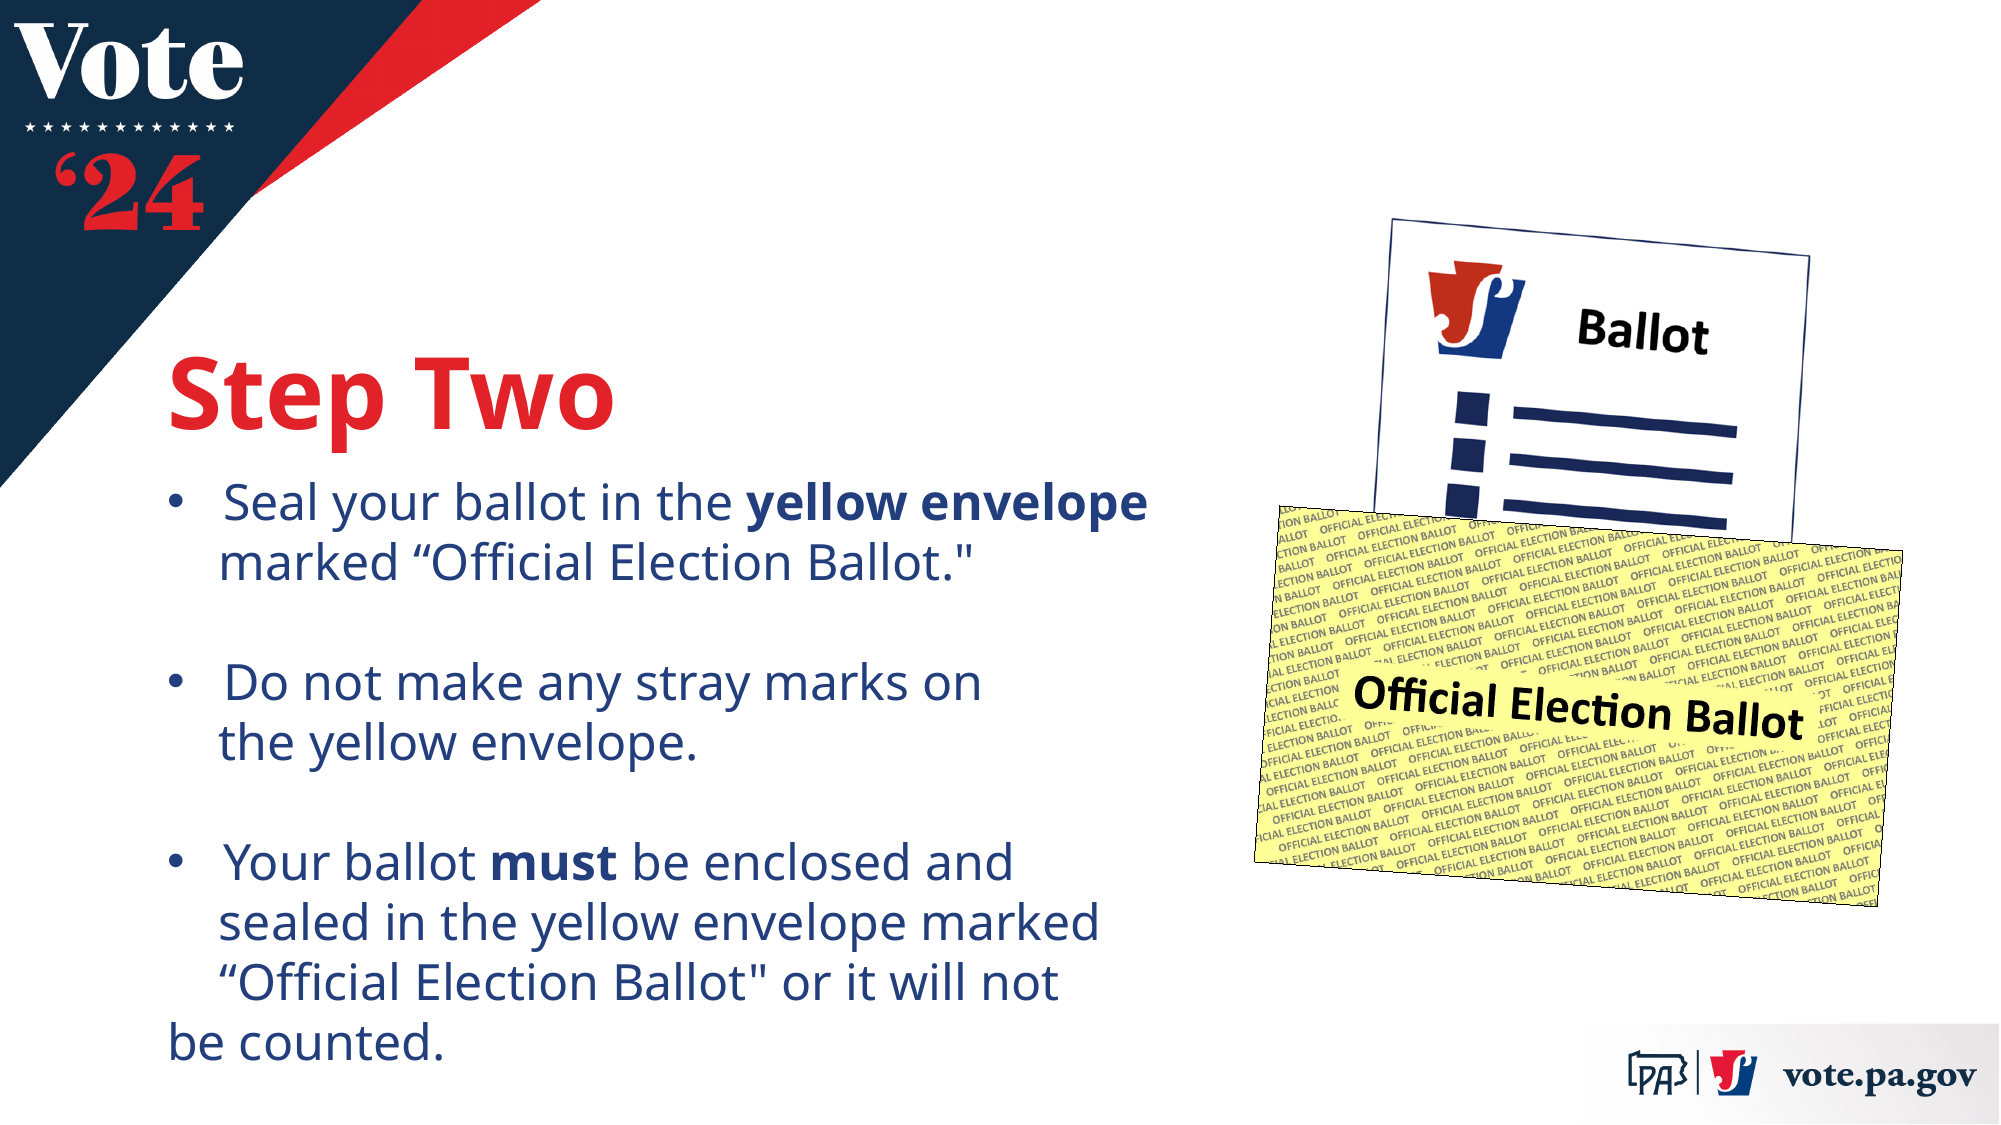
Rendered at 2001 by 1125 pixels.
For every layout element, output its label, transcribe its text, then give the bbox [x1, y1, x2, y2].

picture [1255, 193, 1902, 906]
picture [0, 0, 588, 535]
text_box Step Two [152, 336, 786, 462]
text_box Seal your ballot in the yellow envelope marked “Official Election Ballot." Do not make any stray marks on the yellow envelope. Your ballot must be enclosed and sealed in the yellow envelope marked “Official Election Ballot" or it will not be counted. [152, 462, 1340, 1078]
picture [1467, 919, 2000, 1125]
